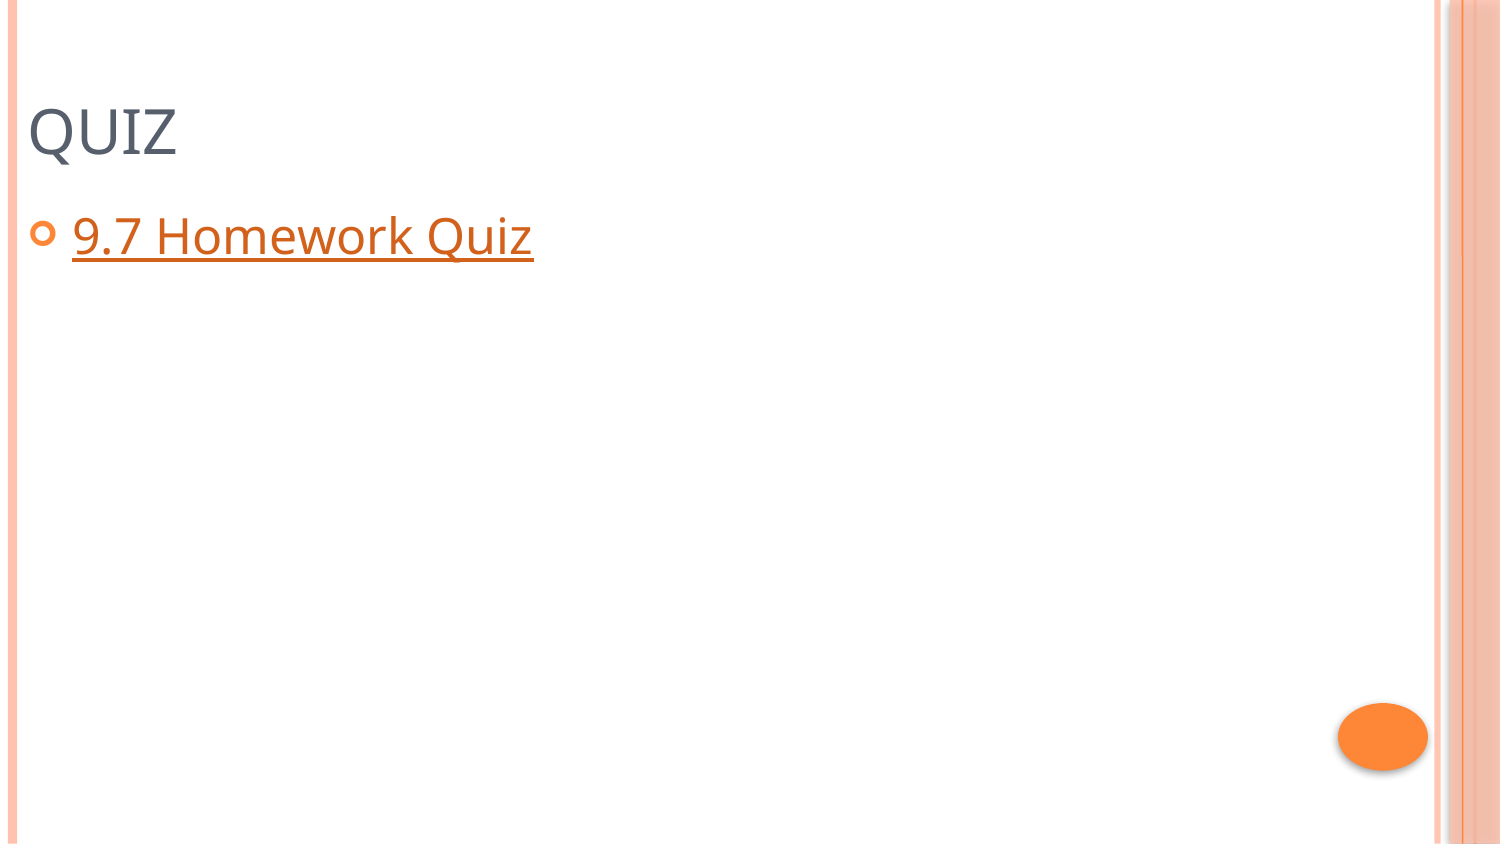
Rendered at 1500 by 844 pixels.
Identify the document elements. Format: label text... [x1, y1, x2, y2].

title Quiz [12, 33, 1375, 175]
list 9.7 Homework Quiz [12, 196, 1375, 797]
